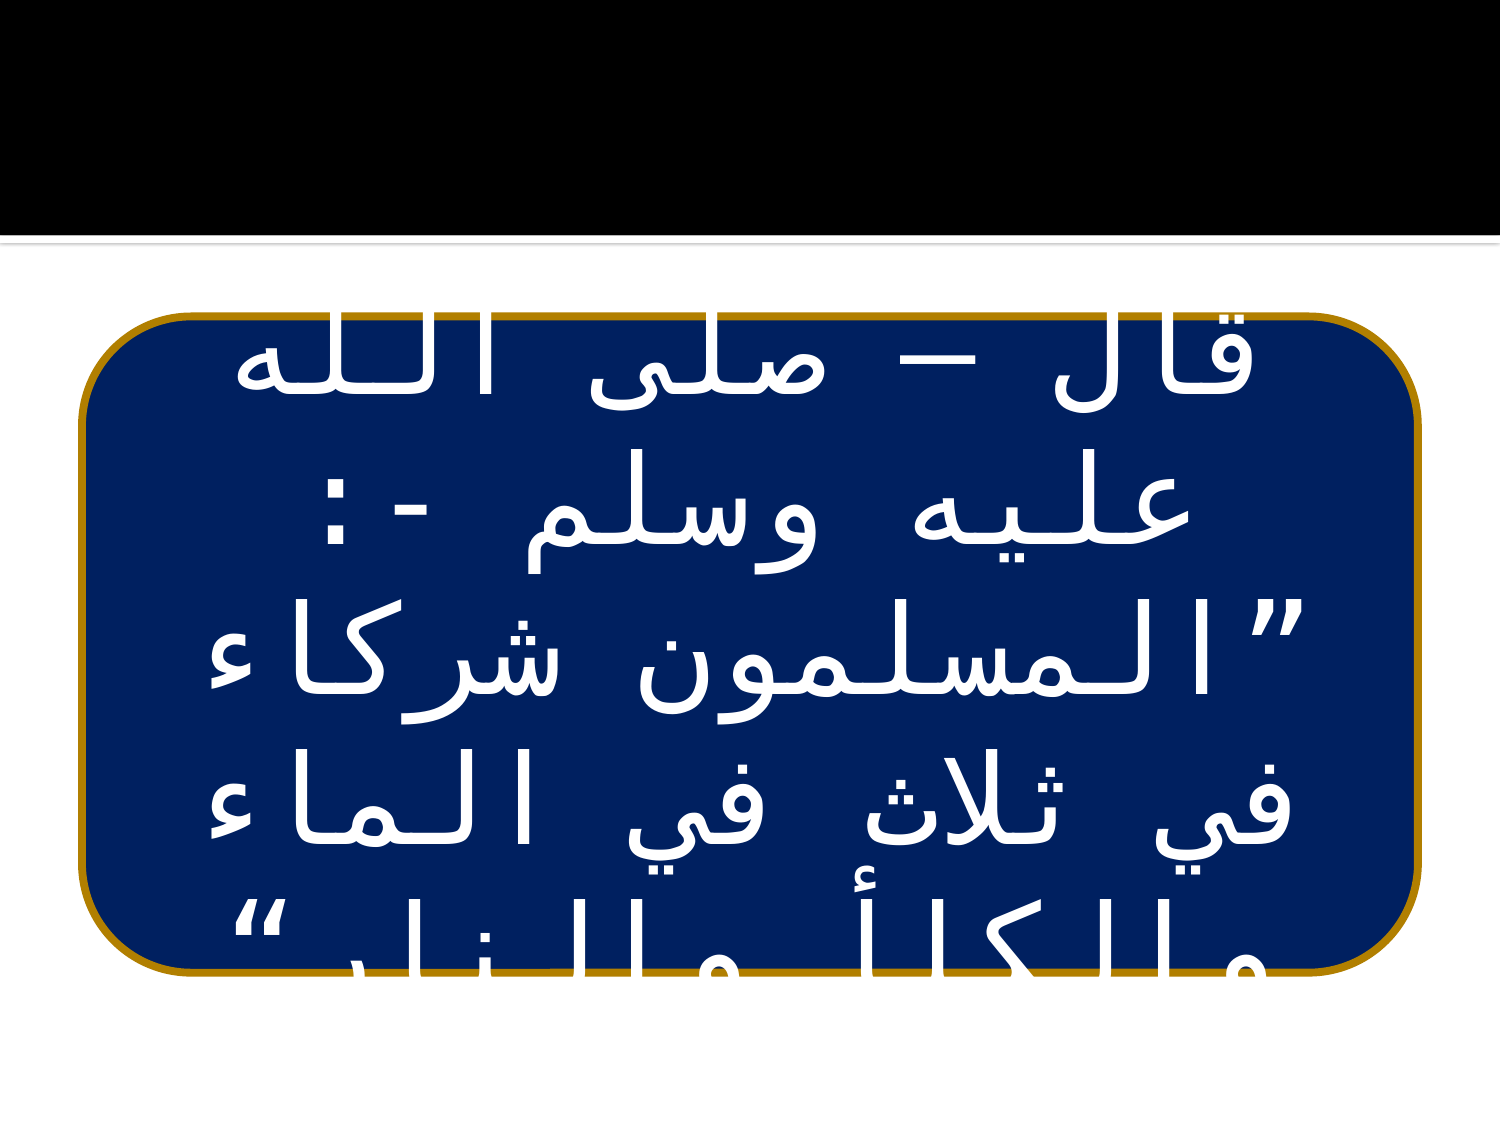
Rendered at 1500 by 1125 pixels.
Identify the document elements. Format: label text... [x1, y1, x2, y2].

text_box قال – صلى الله عليه وسلم -: ”المسلمون شركاء في ثلاث في الماء والكلأ والنار“ [78, 312, 1422, 977]
